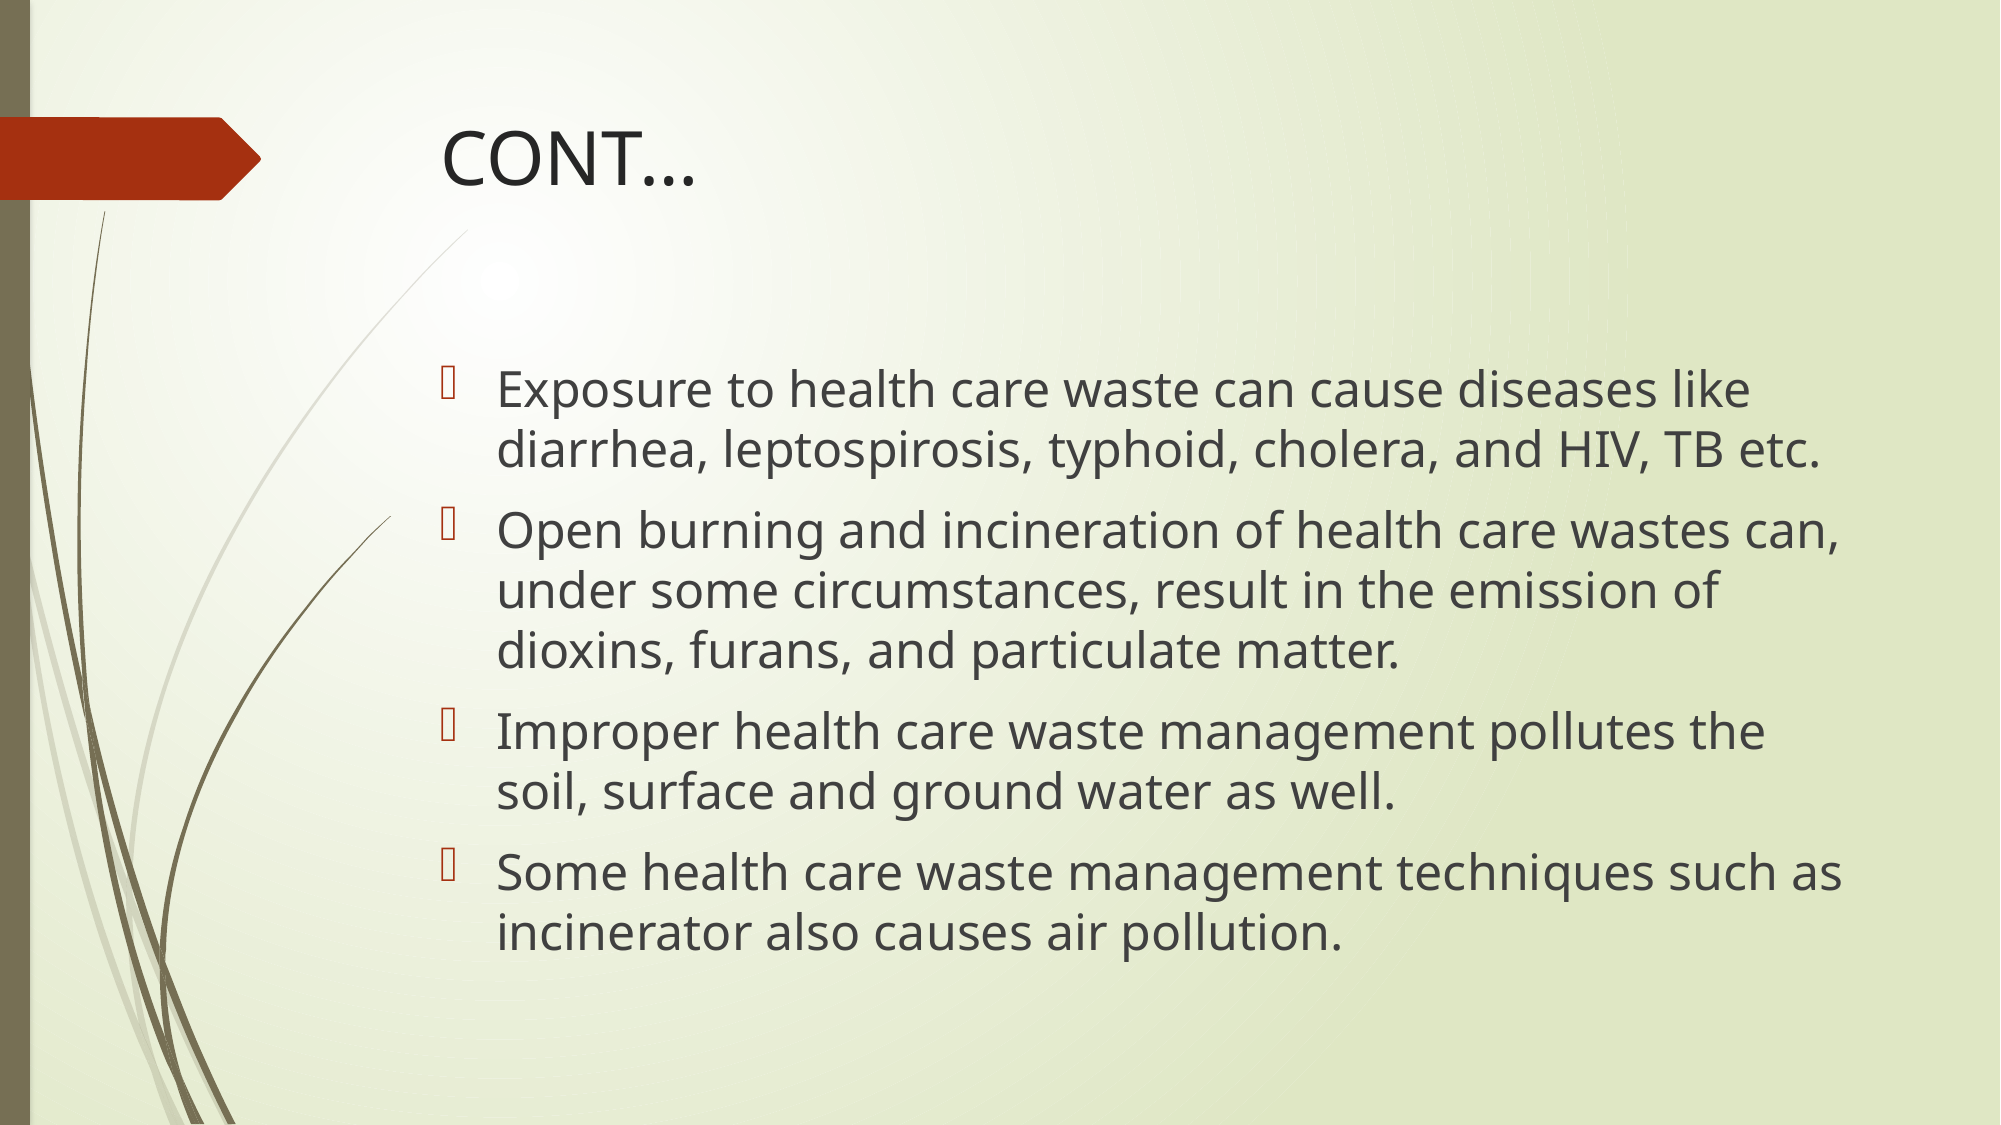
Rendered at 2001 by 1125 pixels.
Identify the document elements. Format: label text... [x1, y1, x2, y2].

list Exposure to health care waste can cause diseases like diarrhea, leptospirosis, typhoid, cholera, and HIV, TB etc. Open burning and incineration of health care wastes can, under some circumstances, result in the emission of dioxins, furans, and particulate matter. Improper health care waste management pollutes the soil, surface and ground water as well. Some health care waste management techniques such as incinerator also causes air pollution. [424, 350, 1888, 1107]
title CONT… [425, 102, 1888, 313]
